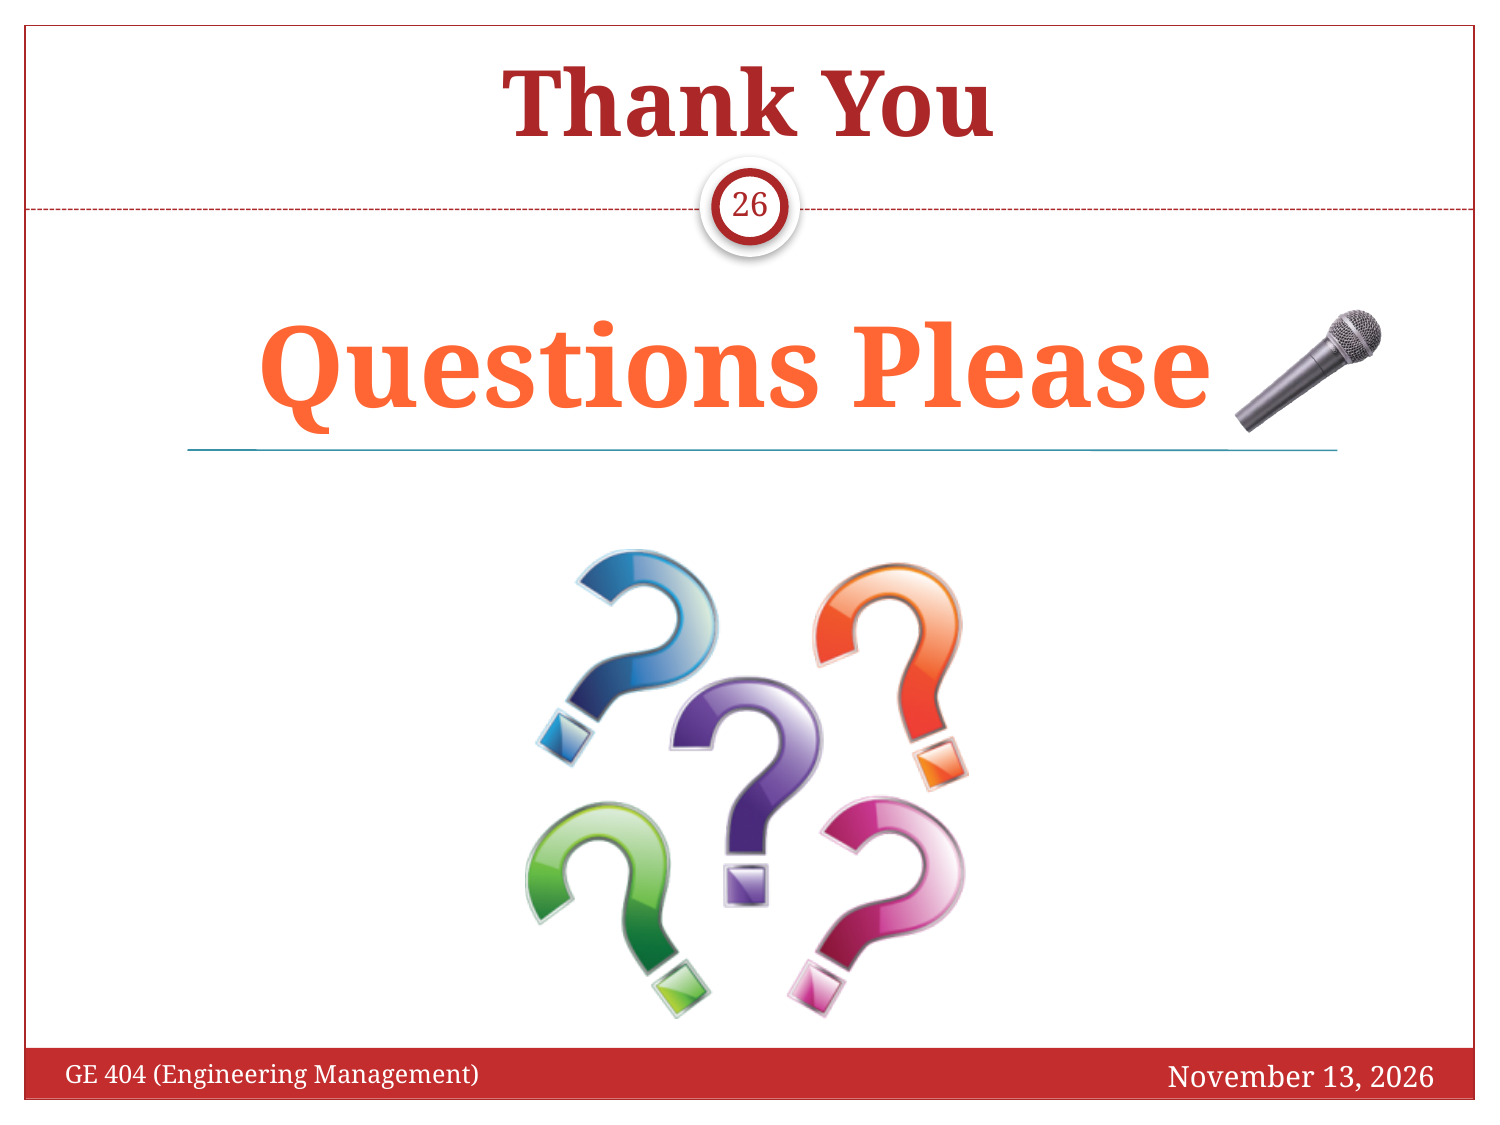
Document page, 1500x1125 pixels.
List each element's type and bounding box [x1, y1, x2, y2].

slide_number [950, 1050, 1450, 1111]
slide_number [712, 169, 788, 243]
footer [50, 1051, 638, 1112]
text_box [241, 287, 1230, 438]
picture [1224, 299, 1391, 443]
title [49, 37, 1450, 163]
picture [524, 549, 969, 1019]
